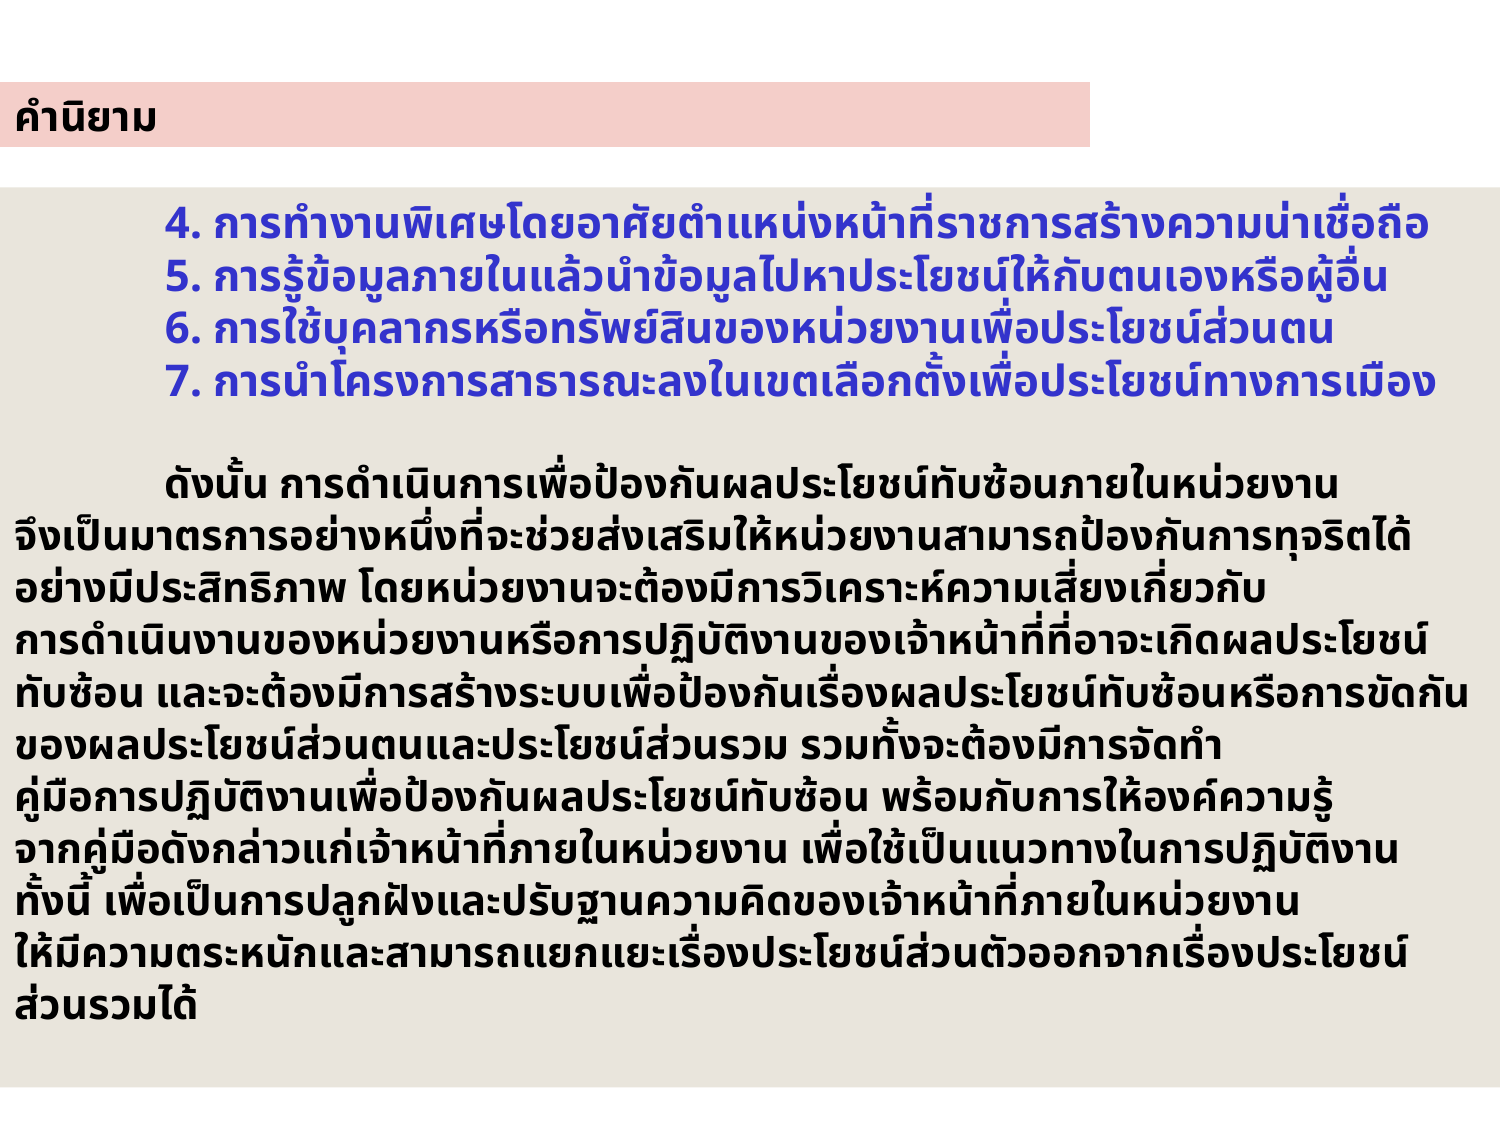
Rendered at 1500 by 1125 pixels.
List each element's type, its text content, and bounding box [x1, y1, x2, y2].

text_box 4. การทำงานพิเศษโดยอาศัยตำแหน่งหน้าที่ราชการสร้างความน่าเชื่อถือ 5. การรู้ข้อมูลภายในแล้วนำข้อมูลไปหาประโยชน์ให้กับตนเองหรือผู้อื่น 6. การใช้บุคลากรหรือทรัพย์สินของหน่วยงานเพื่อประโยชน์ส่วนตน 7. การนำโครงการสาธารณะลงในเขตเลือกตั้งเพื่อประโยชน์ทางการเมือง ดังนั้น การดำเนินการเพื่อป้องกันผลประโยชน์ทับซ้อนภายในหน่วยงาน จึงเป็นมาตรการอย่างหนึ่งที่จะช่วยส่งเสริมให้หน่วยงานสามารถป้องกันการทุจริตได้ อย่างมีประสิทธิภาพ โดยหน่วยงานจะต้องมีการวิเคราะห์ความเสี่ยงเกี่ยวกับ การดำเนินงานของหน่วยงานหรือการปฏิบัติงานของเจ้าหน้าที่ที่อาจะเกิดผลประโยชน์ ทับซ้อน และจะต้องมีการสร้างระบบเพื่อป้องกันเรื่องผลประโยชน์ทับซ้อนหรือการขัดกันของผลประโยชน์ส่วนตนและประโยชน์ส่วนรวม รวมทั้งจะต้องมีการจัดทำ คู่มือการปฏิบัติงานเพื่อป้องกันผลประโยชน์ทับซ้อน พร้อมกับการให้องค์ความรู้ จากคู่มือดังกล่าวแก่เจ้าหน้าที่ภายในหน่วยงาน เพื่อใช้เป็นแนวทางในการปฏิบัติงาน ทั้งนี้ เพื่อเป็นการปลูกฝังและปรับฐานความคิดของเจ้าหน้าที่ภายในหน่วยงาน ให้มีความตระหนักและสามารถแยกแยะเรื่องประโยชน์ส่วนตัวออกจากเรื่องประโยชน์ ส่วนรวมได้ [0, 187, 1500, 1088]
text_box คำนิยาม [0, 82, 1090, 147]
